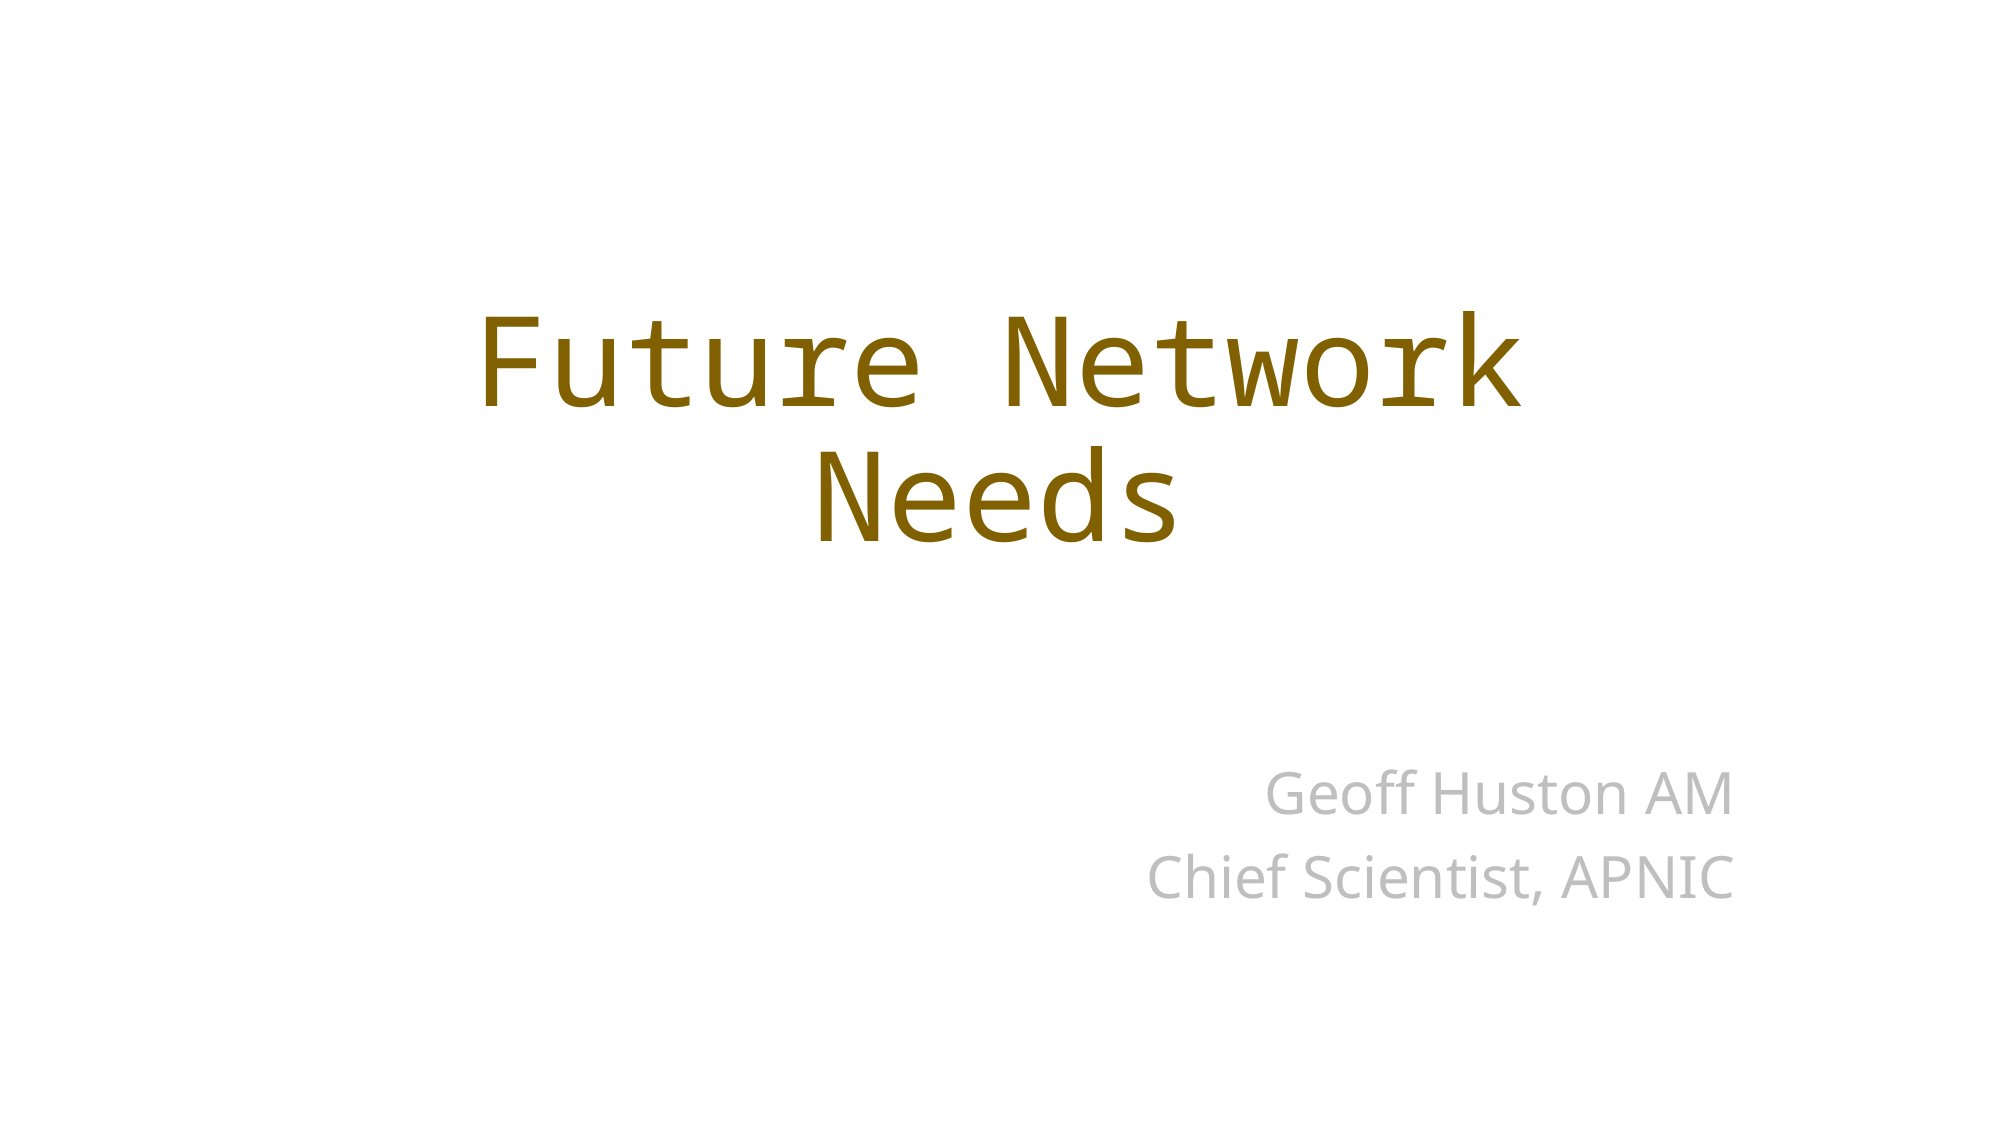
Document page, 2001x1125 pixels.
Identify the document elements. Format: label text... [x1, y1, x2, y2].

title Future Network Needs [249, 184, 1750, 576]
subtitle Geoff Huston AM Chief Scientist, APNIC [249, 757, 1750, 1029]
